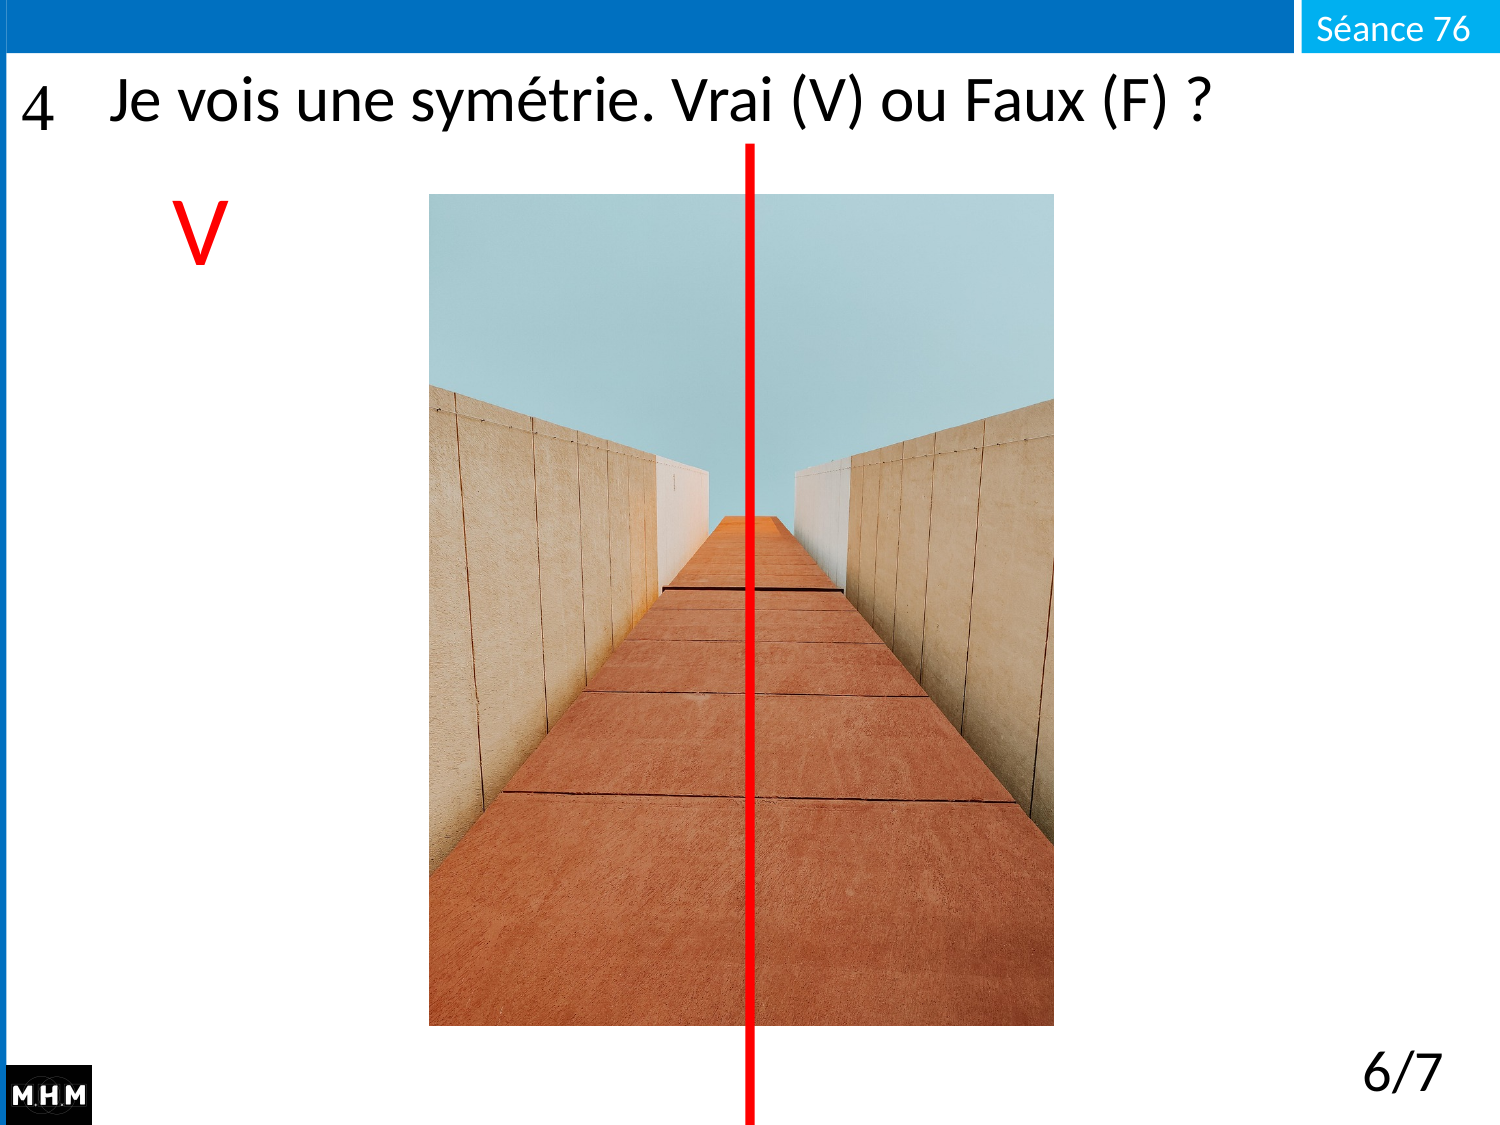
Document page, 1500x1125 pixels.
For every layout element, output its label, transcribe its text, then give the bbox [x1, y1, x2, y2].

picture [429, 193, 749, 1027]
title Je vois une symétrie. Vrai (V) ou Faux (F) ? [94, 57, 1389, 144]
picture [6, 1065, 92, 1125]
text_box 6/7 [1319, 1026, 1488, 1111]
text_box V [157, 157, 411, 293]
picture [751, 193, 1054, 1027]
